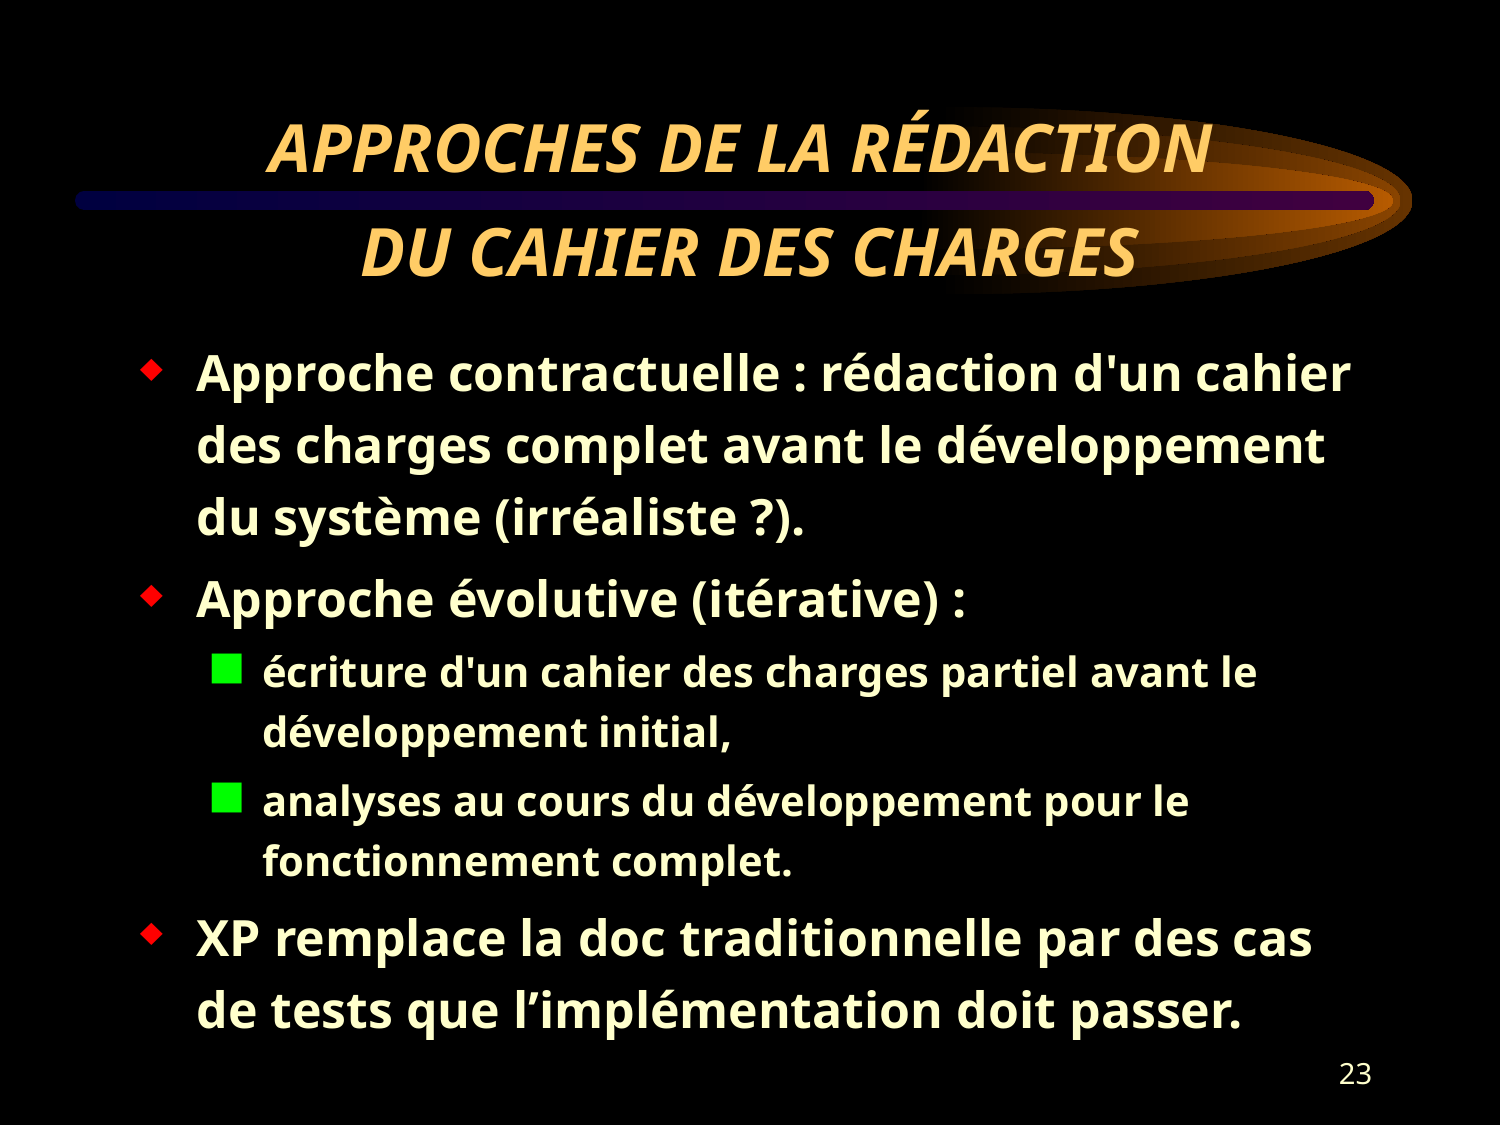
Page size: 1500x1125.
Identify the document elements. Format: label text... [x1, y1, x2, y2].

title APPROCHES DE LA RÉDACTION DU CAHIER DES CHARGES [112, 73, 1388, 262]
slide_number 23 [1074, 1037, 1388, 1113]
list Approche contractuelle : rédaction d'un cahier des charges complet avant le développement du système (irréaliste ?). Approche évolutive (itérative) : écriture d'un cahier des charges partiel avant le développement initial, analyses au cours du développement pour le fonctionnement complet. XP remplace la doc traditionnelle par des cas de tests que l’implémentation doit passer. [124, 321, 1401, 998]
